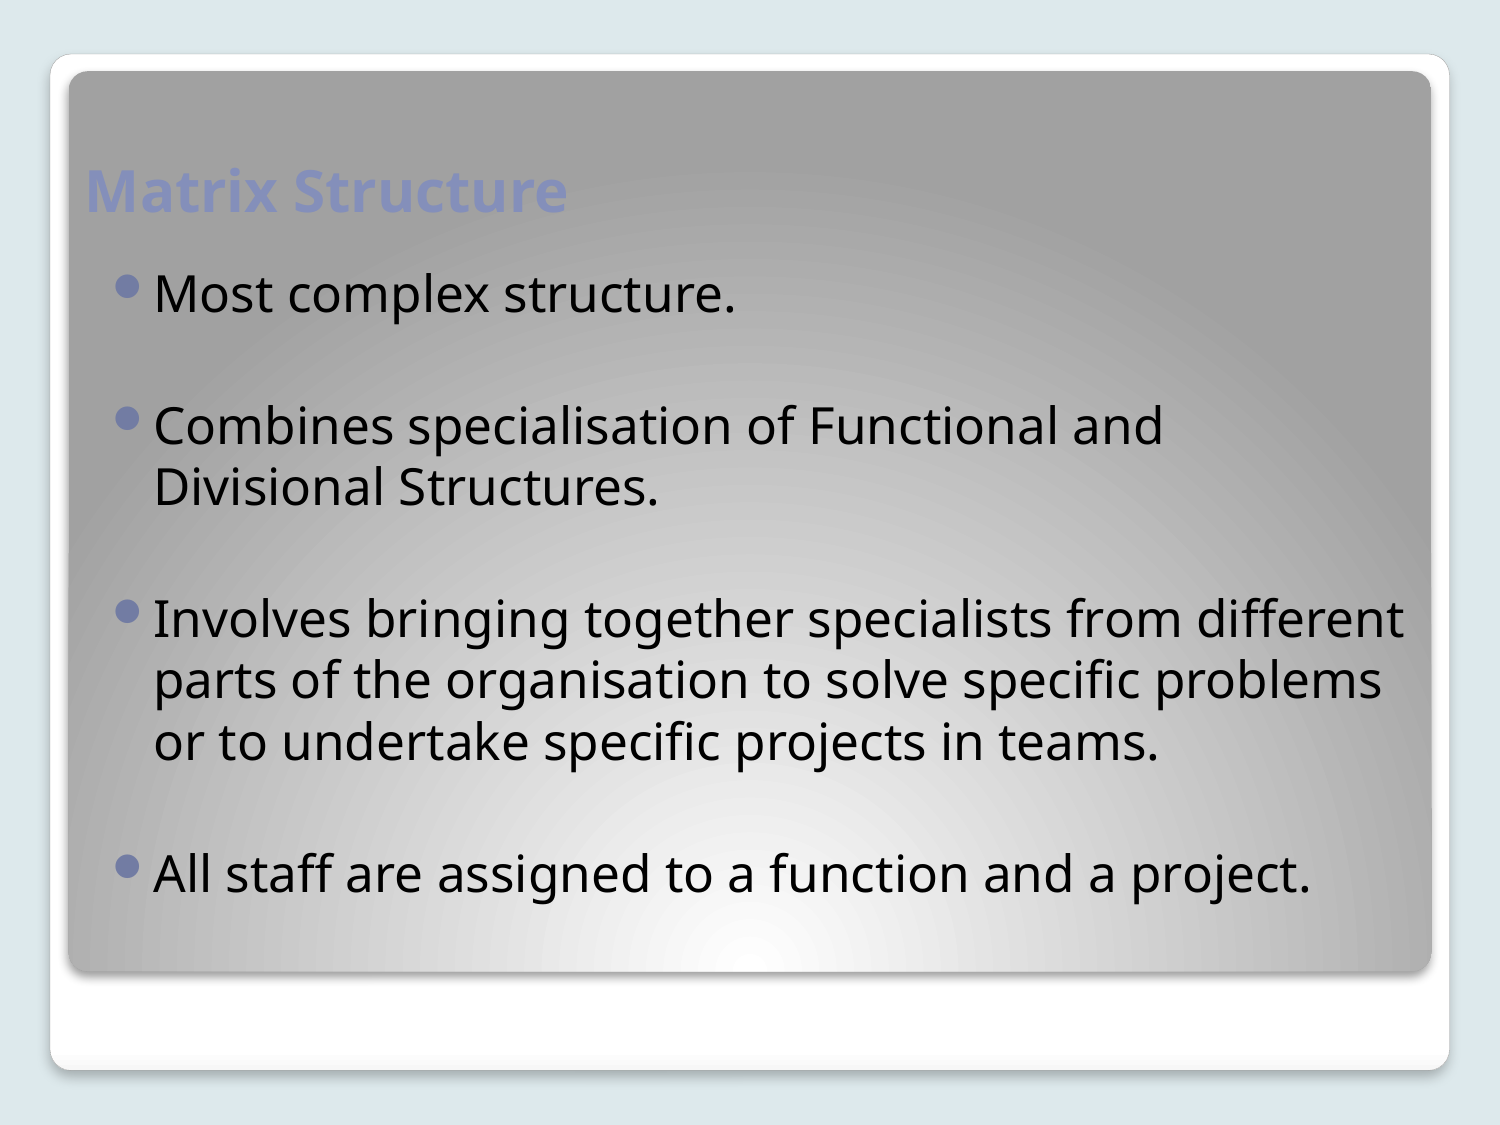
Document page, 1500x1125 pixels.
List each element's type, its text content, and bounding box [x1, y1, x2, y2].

list Most complex structure. Combines specialisation of Functional and Divisional Structures. Involves bringing together specialists from different parts of the organisation to solve specific problems or to undertake specific projects in teams. All staff are assigned to a function and a project. [82, 246, 1425, 961]
title Matrix Structure [70, 58, 1413, 232]
